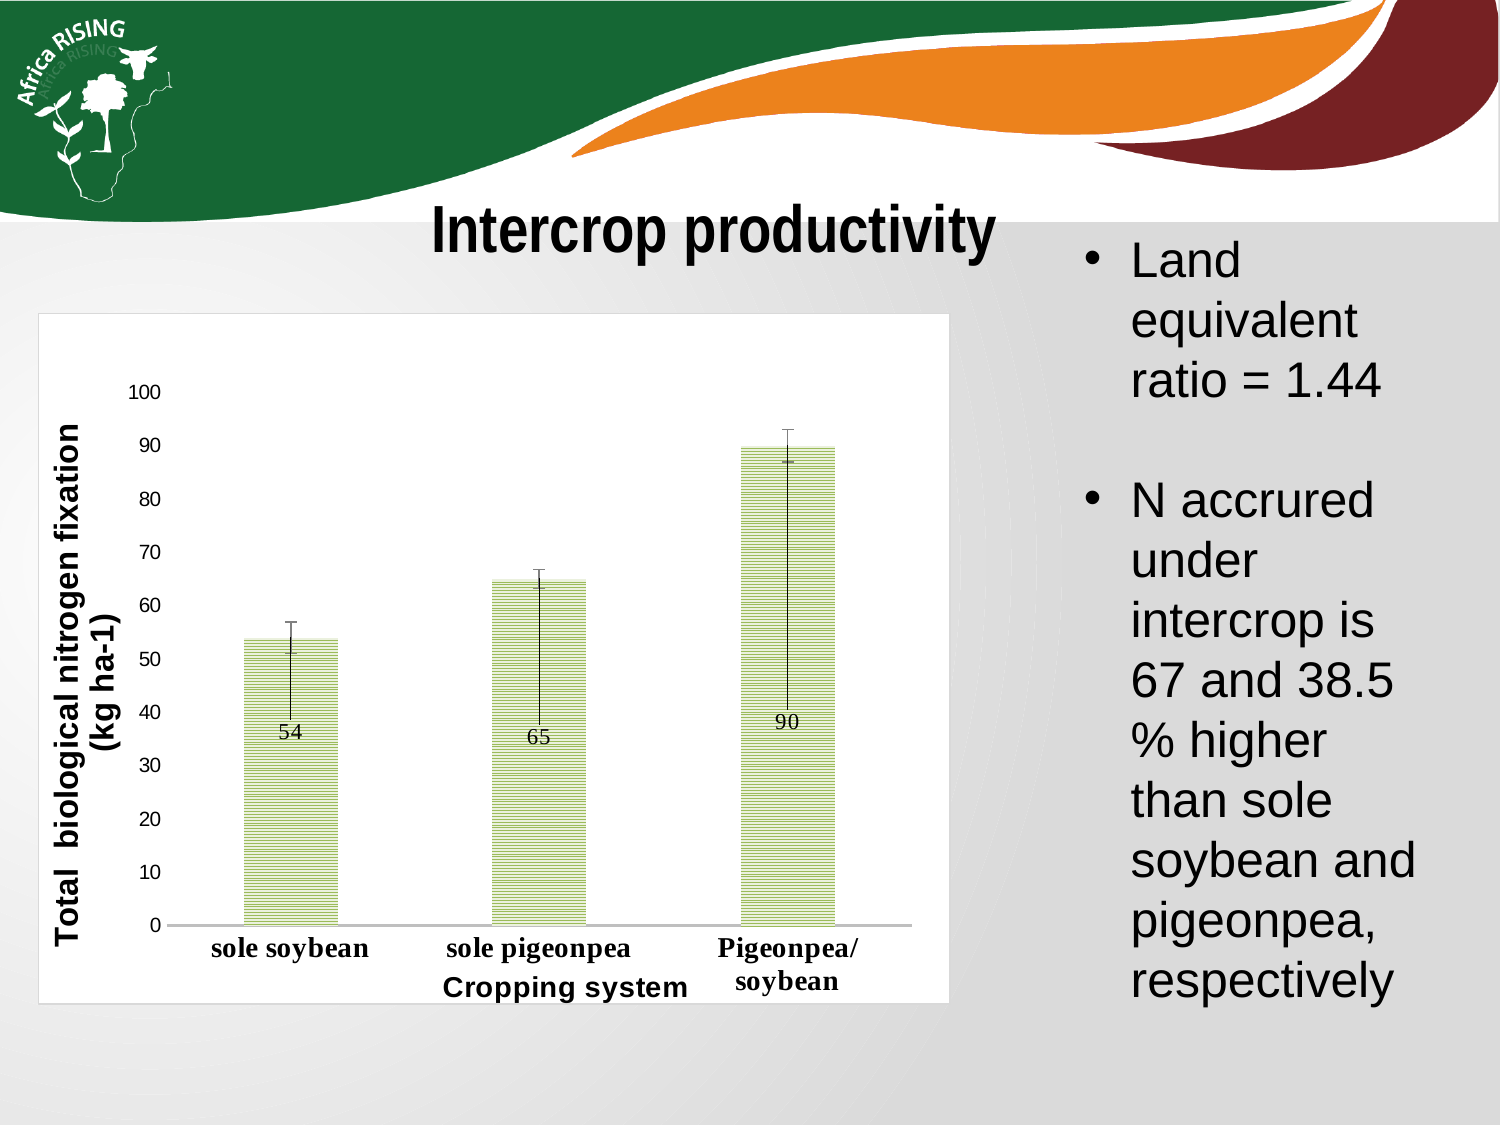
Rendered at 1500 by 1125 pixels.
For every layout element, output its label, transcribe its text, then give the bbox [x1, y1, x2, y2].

text_box Intercrop productivity [100, 18, 1329, 274]
text_box Land equivalent ratio = 1.44 N accrured under intercrop is 67 and 38.5 % higher than sole soybean and pigeonpea, respectively [1069, 219, 1447, 1075]
chart [36, 311, 952, 1013]
picture [0, 0, 1499, 222]
